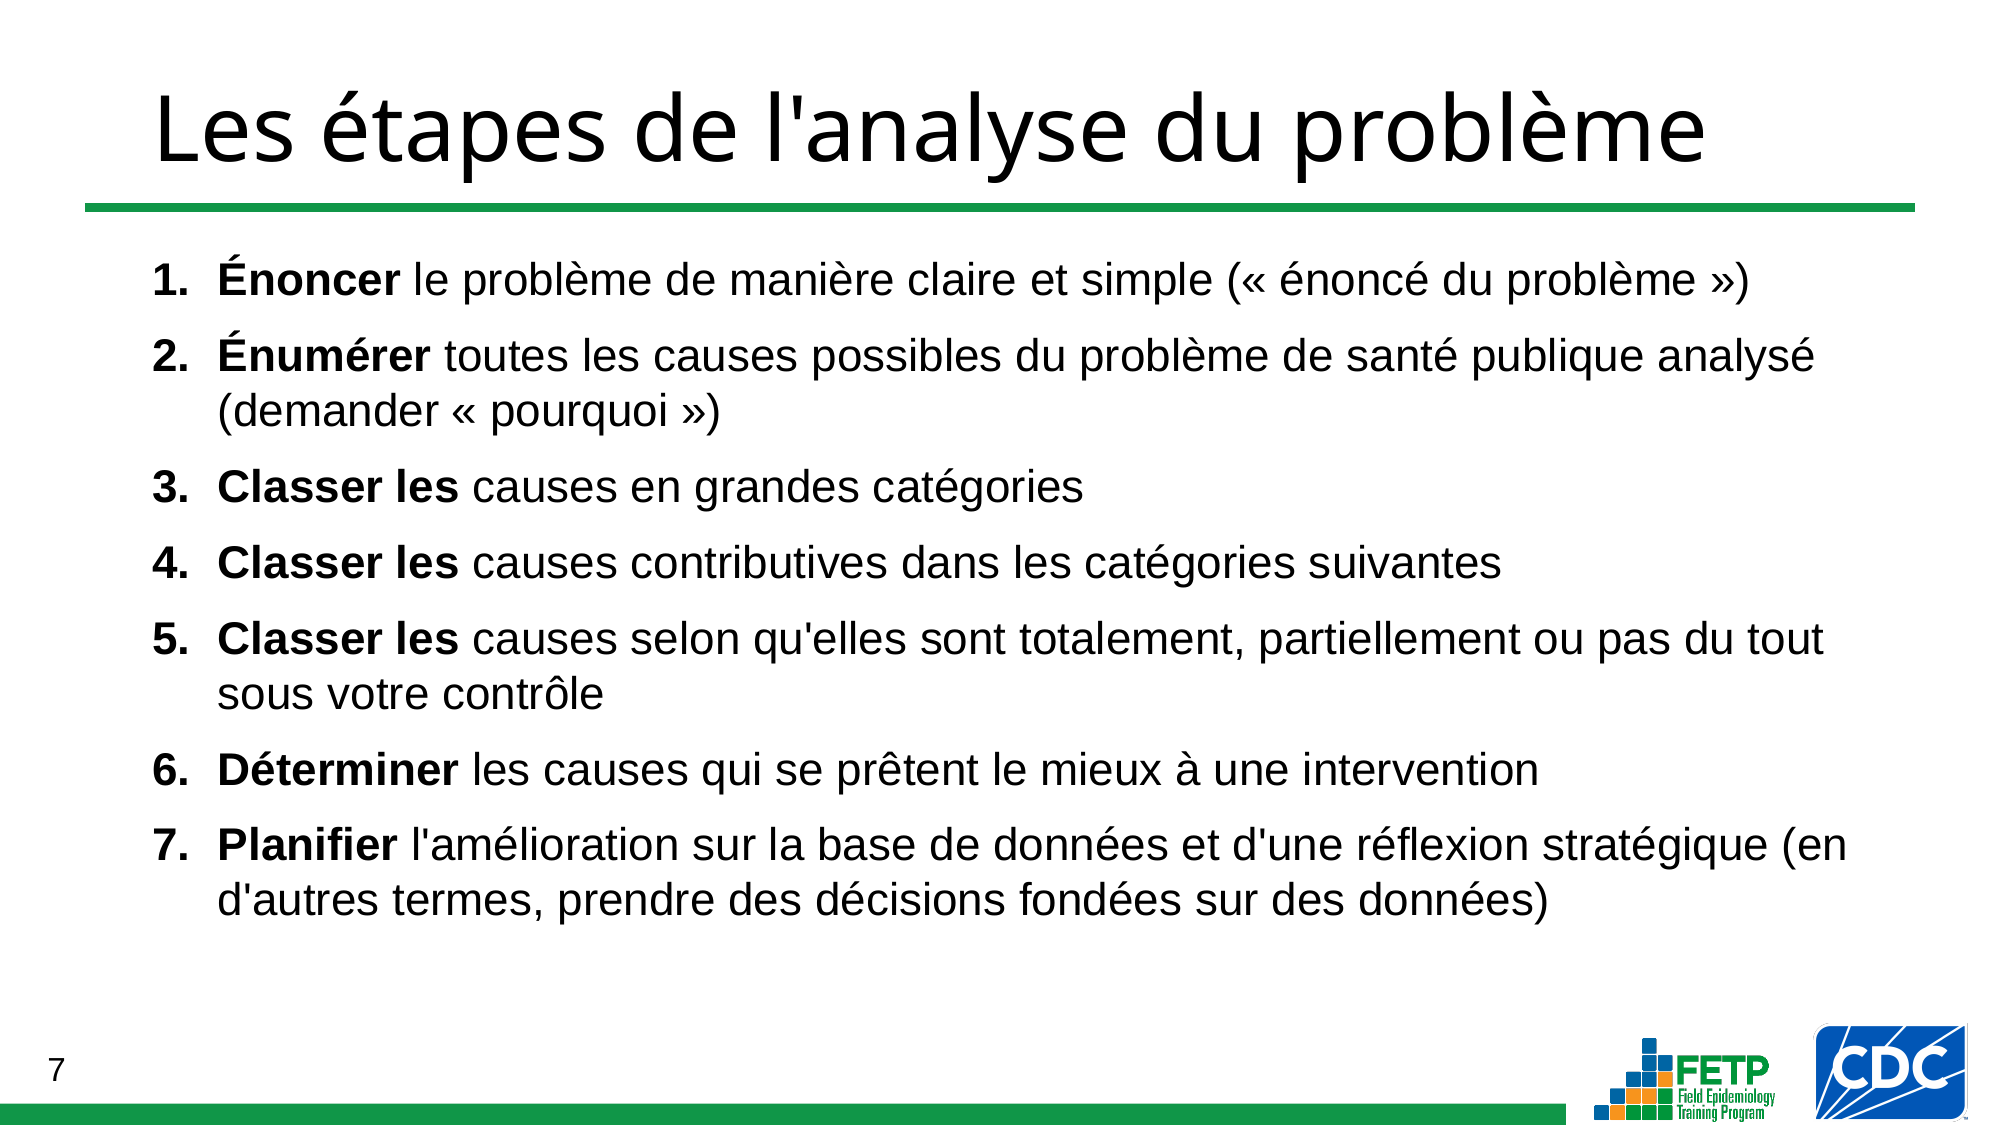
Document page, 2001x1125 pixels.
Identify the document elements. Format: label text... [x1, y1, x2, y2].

picture [1594, 1038, 1775, 1122]
picture [1813, 1023, 1968, 1122]
list Énoncer le problème de manière claire et simple (« énoncé du problème ») Énumérer toutes les causes possibles du problème de santé publique analysé (demander « pourquoi ») Classer les causes en grandes catégories Classer les causes contributives dans les catégories suivantes Classer les causes selon qu'elles sont totalement, partiellement ou pas du tout sous votre contrôle Déterminer les causes qui se prêtent le mieux à une intervention Planifier l'amélioration sur la base de données et d'une réflexion stratégique (en d'autres termes, prendre des décisions fondées sur des données) [137, 242, 1875, 963]
title Les étapes de l'analyse du problème [137, 75, 1863, 207]
